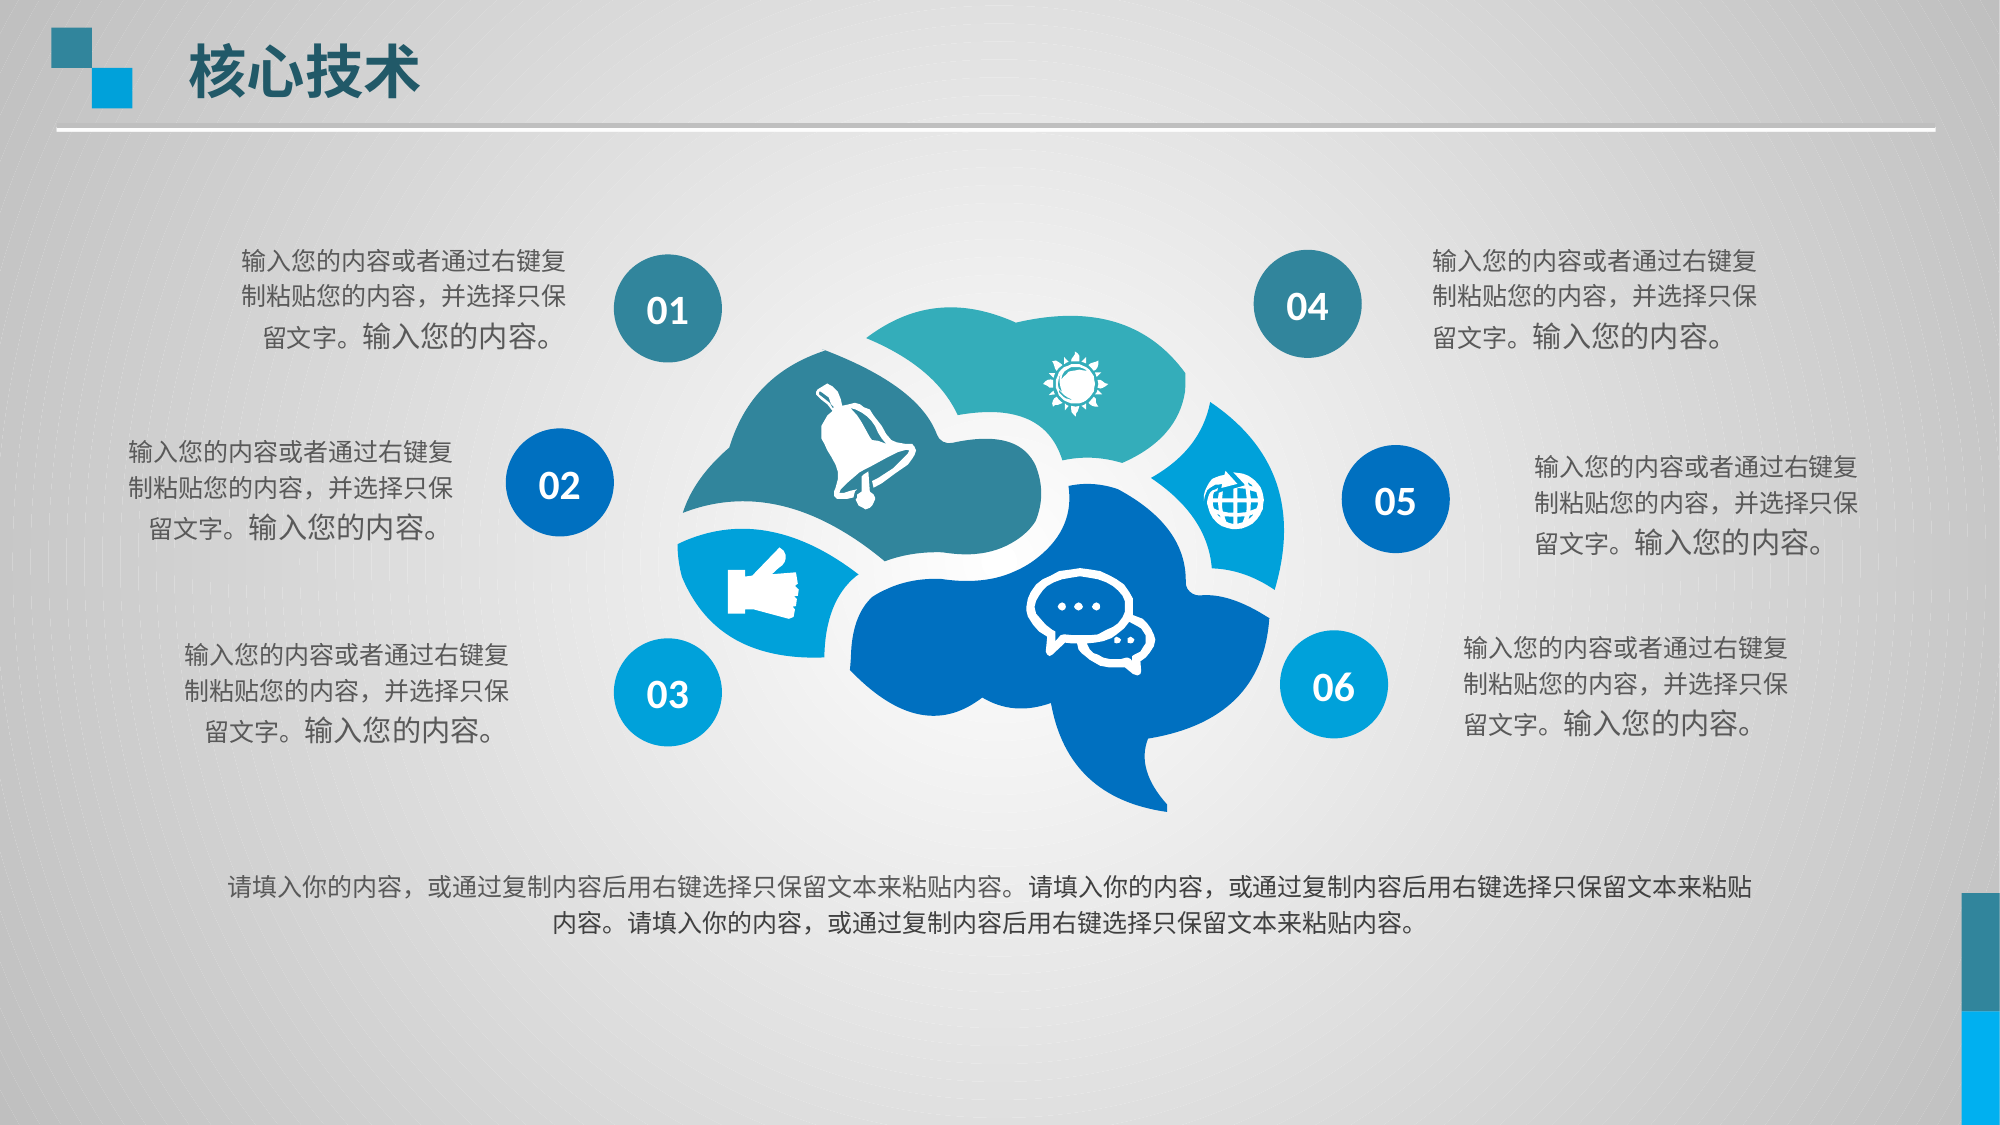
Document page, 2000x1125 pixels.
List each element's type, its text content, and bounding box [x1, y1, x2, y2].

text_box 03 [611, 636, 725, 749]
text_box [865, 303, 1186, 464]
text_box 输入您的内容或者通过右键复制粘贴您的内容，并选择只保留文字。输入您的内容。 [1448, 619, 1827, 748]
text_box 输入您的内容或者通过右键复制粘贴您的内容，并选择只保留文字。输入您的内容。 [145, 626, 524, 755]
text_box 04 [1251, 247, 1364, 360]
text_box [1150, 401, 1299, 591]
text_box 请填入你的内容，或通过复制内容后用右键选择只保留文本来粘贴内容。请填入你的内容，或通过复制内容后用右键选择只保留文本来粘贴内容。请填入你的内容，或通过复制内容后用右键选择只保留文本来粘贴内容。 [202, 857, 1779, 981]
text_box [682, 348, 1044, 562]
text_box 输入您的内容或者通过右键复制粘贴您的内容，并选择只保留文字。输入您的内容。 [1519, 437, 1898, 567]
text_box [849, 482, 1271, 813]
text_box 输入您的内容或者通过右键复制粘贴您的内容，并选择只保留文字。输入您的内容。 [1418, 231, 1797, 361]
text_box 核心技术 [173, 27, 611, 113]
text_box 01 [611, 252, 725, 365]
text_box 02 [503, 426, 616, 539]
text_box 05 [1339, 442, 1452, 556]
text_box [677, 563, 859, 659]
text_box 输入您的内容或者通过右键复制粘贴您的内容，并选择只保留文字。输入您的内容。 [203, 231, 582, 361]
text_box 06 [1277, 628, 1391, 741]
text_box 输入您的内容或者通过右键复制粘贴您的内容，并选择只保留文字。输入您的内容。 [90, 422, 469, 552]
